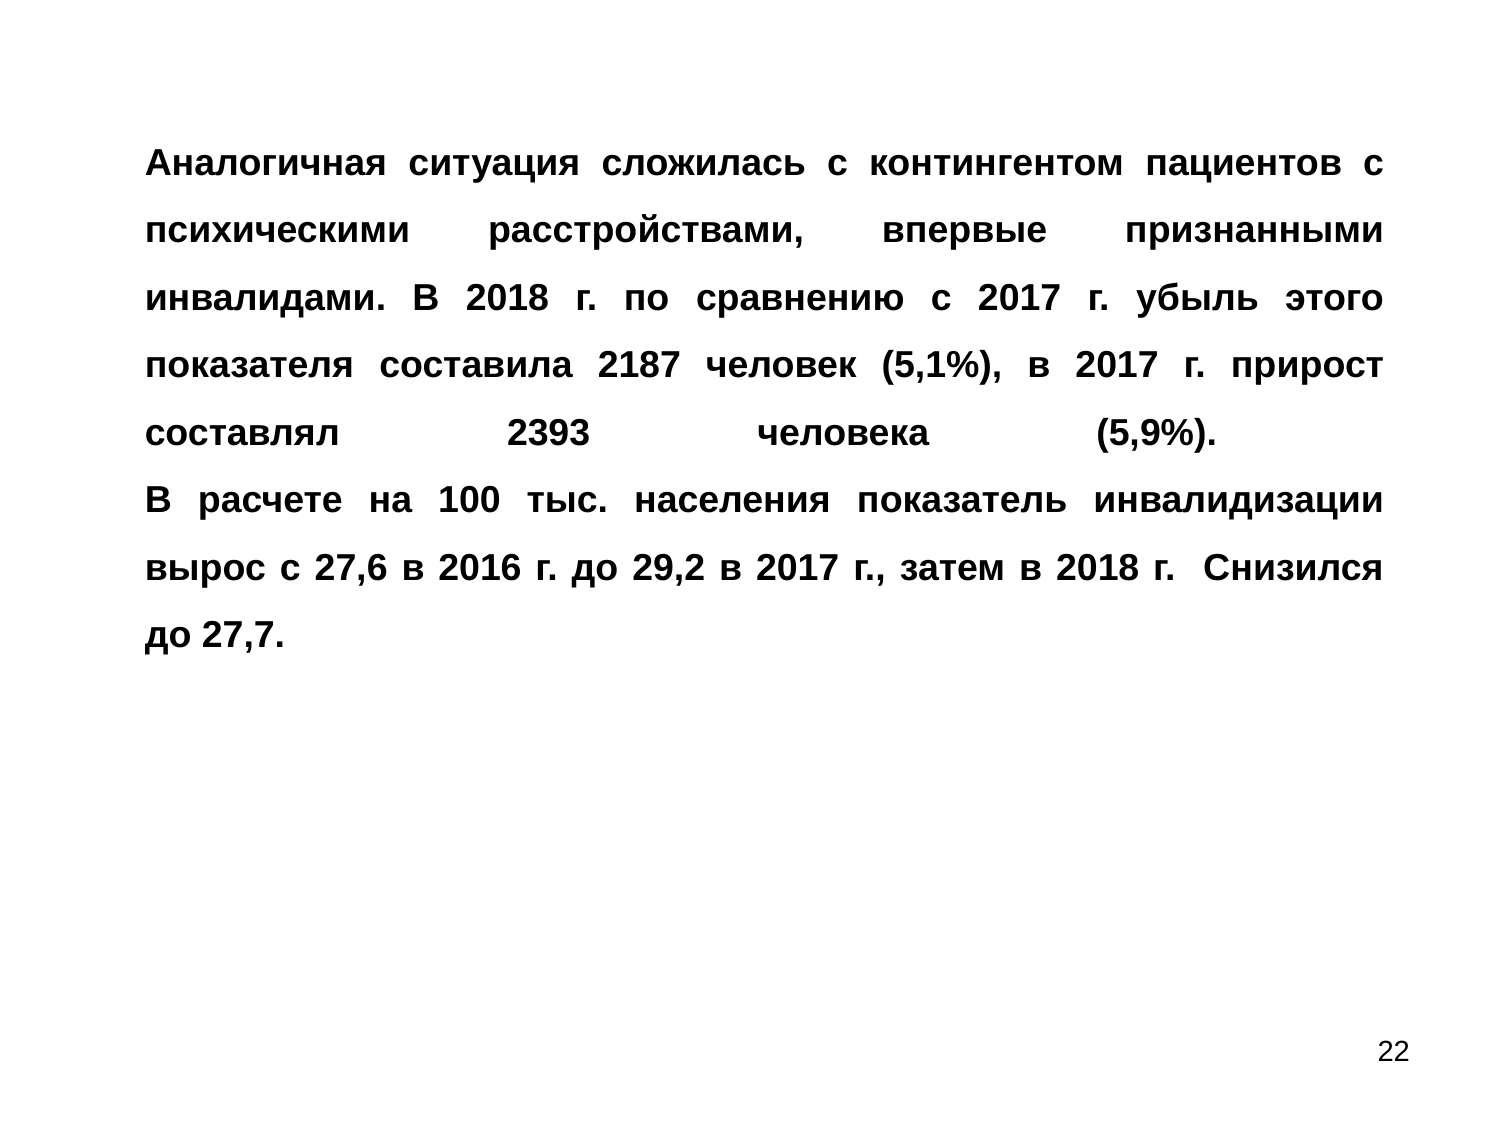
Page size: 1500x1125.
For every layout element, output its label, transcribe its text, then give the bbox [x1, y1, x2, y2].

title Аналогичная ситуация сложилась с контингентом пациентов с психическими расстройствами, впервые признанными инвалидами. В 2018 г. по сравнению с 2017 г. убыль этого показателя составила 2187 человек (5,1%), в 2017 г. прирост составлял 2393 человека (5,9%). В расчете на 100 тыс. населения показатель инвалидизации вырос с 27,6 в 2016 г. до 29,2 в 2017 г., затем в 2018 г. Снизился до 27,7. [129, 67, 1400, 703]
slide_number 22 [1074, 1024, 1425, 1103]
